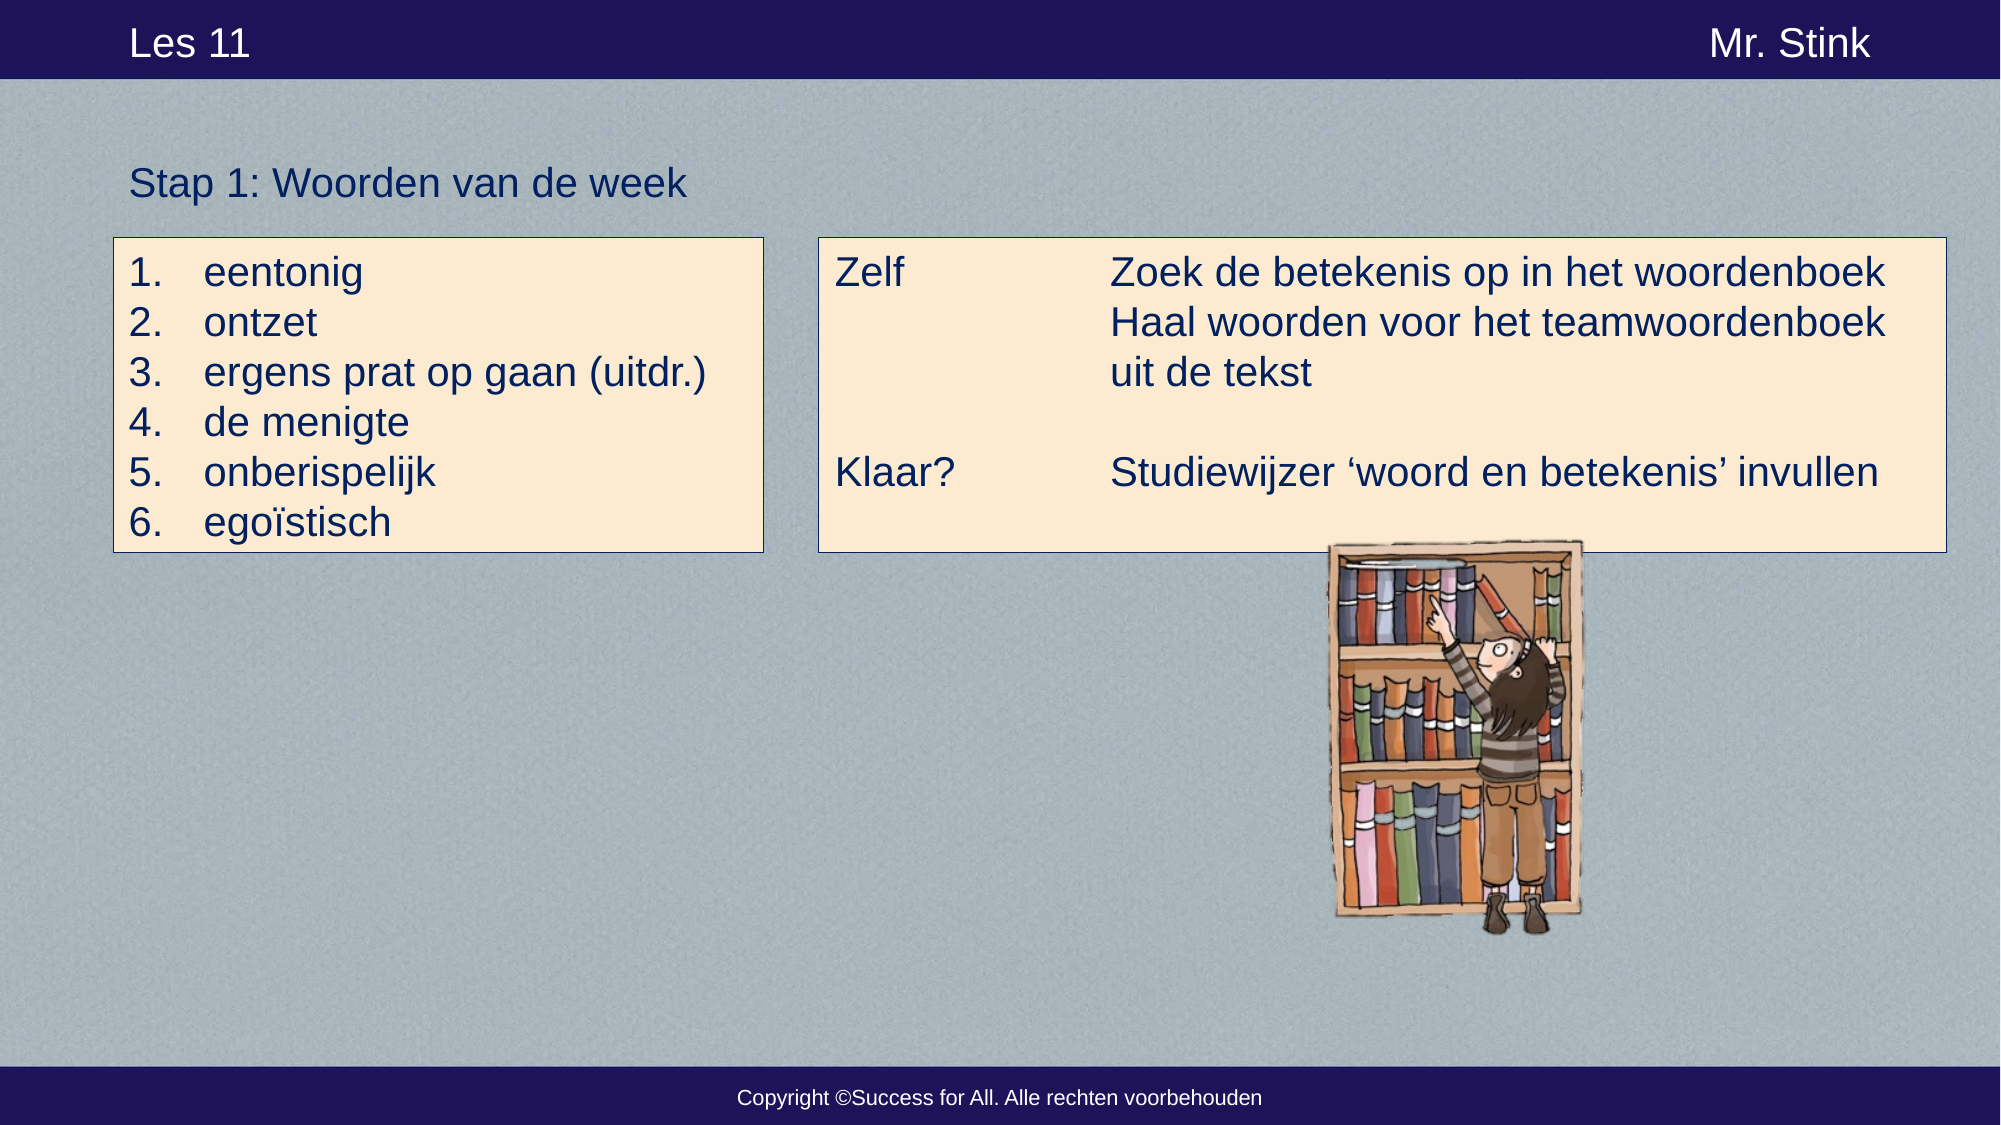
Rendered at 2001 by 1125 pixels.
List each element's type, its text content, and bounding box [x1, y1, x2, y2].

text_box Copyright ©Success for All. Alle rechten voorbehouden [0, 1076, 2000, 1125]
text_box eentonig ontzet ergens prat op gaan (uitdr.) de menigte onberispelijk egoïstisch [113, 237, 764, 553]
text_box Les 11 [114, 8, 354, 73]
text_box Mr. Stink [999, 8, 1886, 73]
picture [0, 0, 2001, 1125]
text_box Zelf Zoek de betekenis op in het woordenboek Haal woorden voor het teamwoordenboek uit de tekst Klaar? Studiewijzer ‘woord en betekenis’ invullen [818, 237, 1947, 553]
text_box Stap 1: Woorden van de week [113, 148, 1635, 214]
